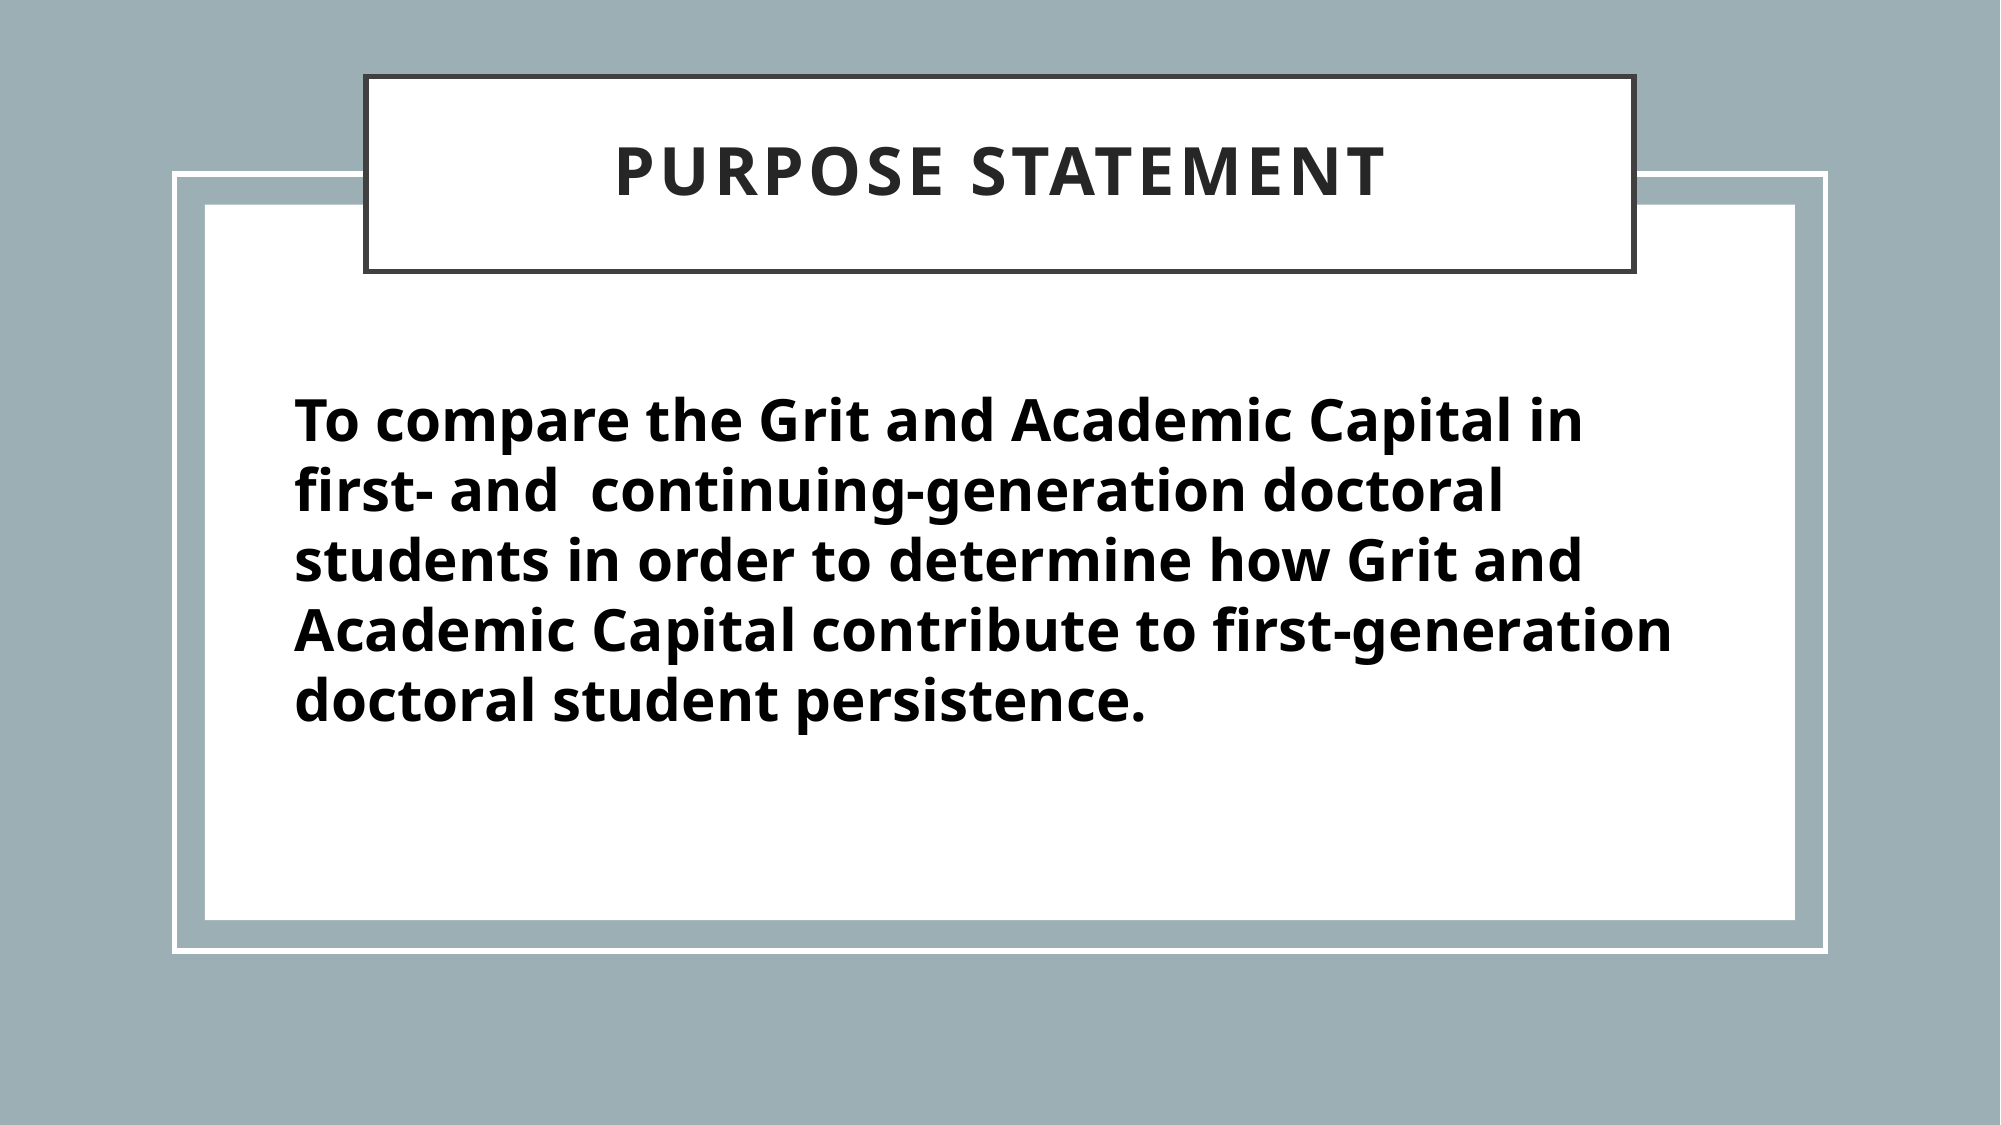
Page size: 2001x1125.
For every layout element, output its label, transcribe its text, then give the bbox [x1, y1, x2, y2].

text_box [0, 0, 2000, 1125]
list To compare the Grit and Academic Capital in first- and continuing-generation doctoral students in order to determine how Grit and Academic Capital contribute to first-generation doctoral student persistence. [279, 375, 1721, 849]
text_box [173, 173, 1827, 952]
title Purpose Statement [363, 74, 1637, 274]
